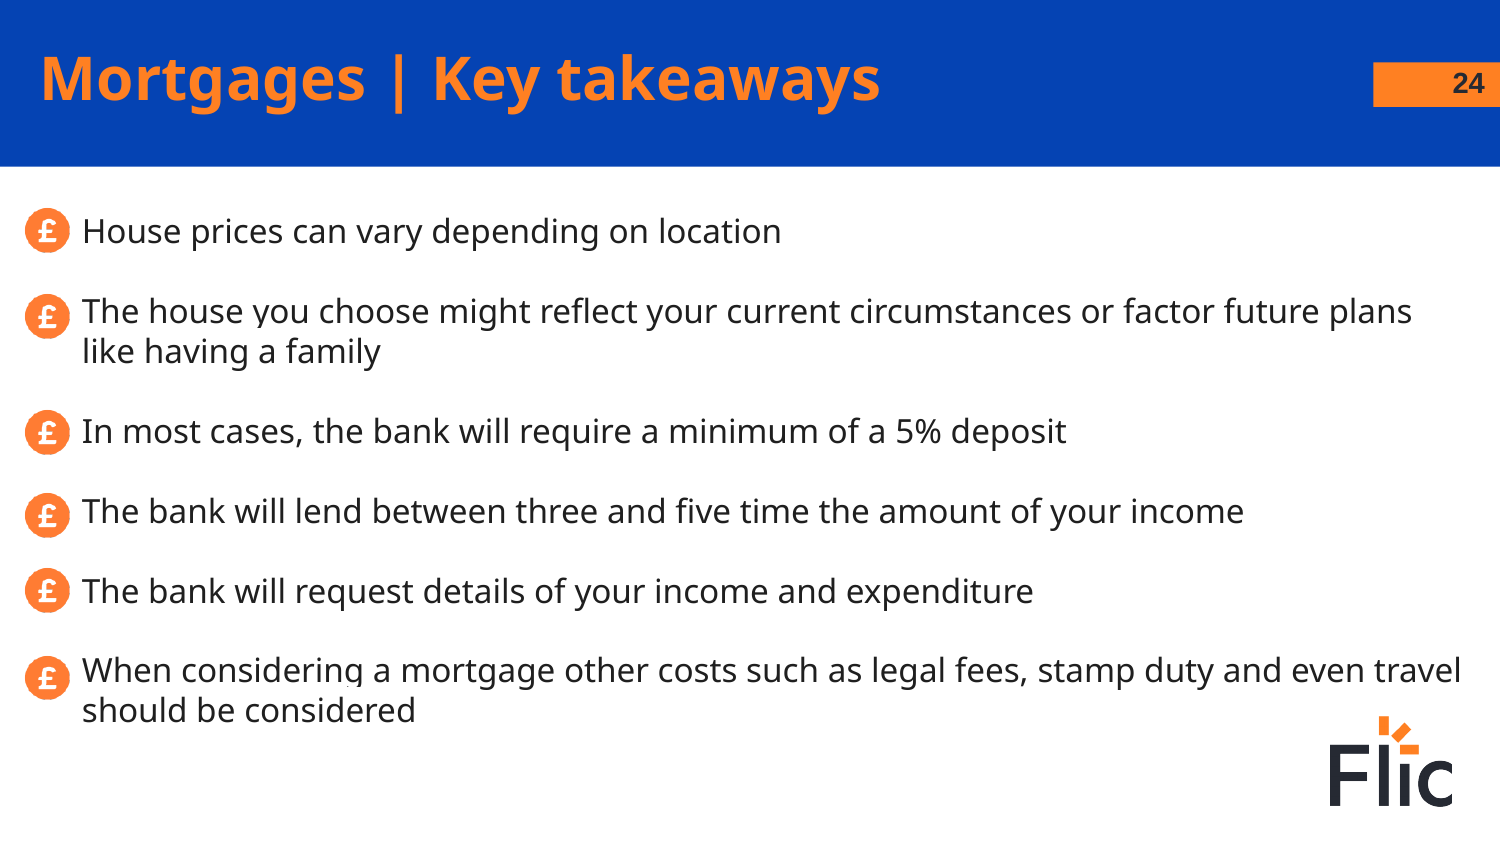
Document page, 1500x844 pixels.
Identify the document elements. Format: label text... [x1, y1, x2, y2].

picture [24, 293, 71, 339]
picture [24, 409, 71, 455]
slide_number ‹#› [1410, 49, 1500, 115]
picture [24, 567, 71, 613]
picture [24, 207, 71, 253]
picture [24, 654, 71, 701]
picture [24, 492, 71, 538]
text_box Mortgages | Key takeaways [24, 24, 1142, 128]
text_box House prices can vary depending on location The house you choose might reflect your current circumstances or factor future plans like having a family In most cases, the bank will require a minimum of a 5% deposit The bank will lend between three and five time the amount of your income The bank will request details of your income and expenditure When considering a mortgage other costs such as legal fees, stamp duty and even travel should be considered [66, 195, 1487, 825]
